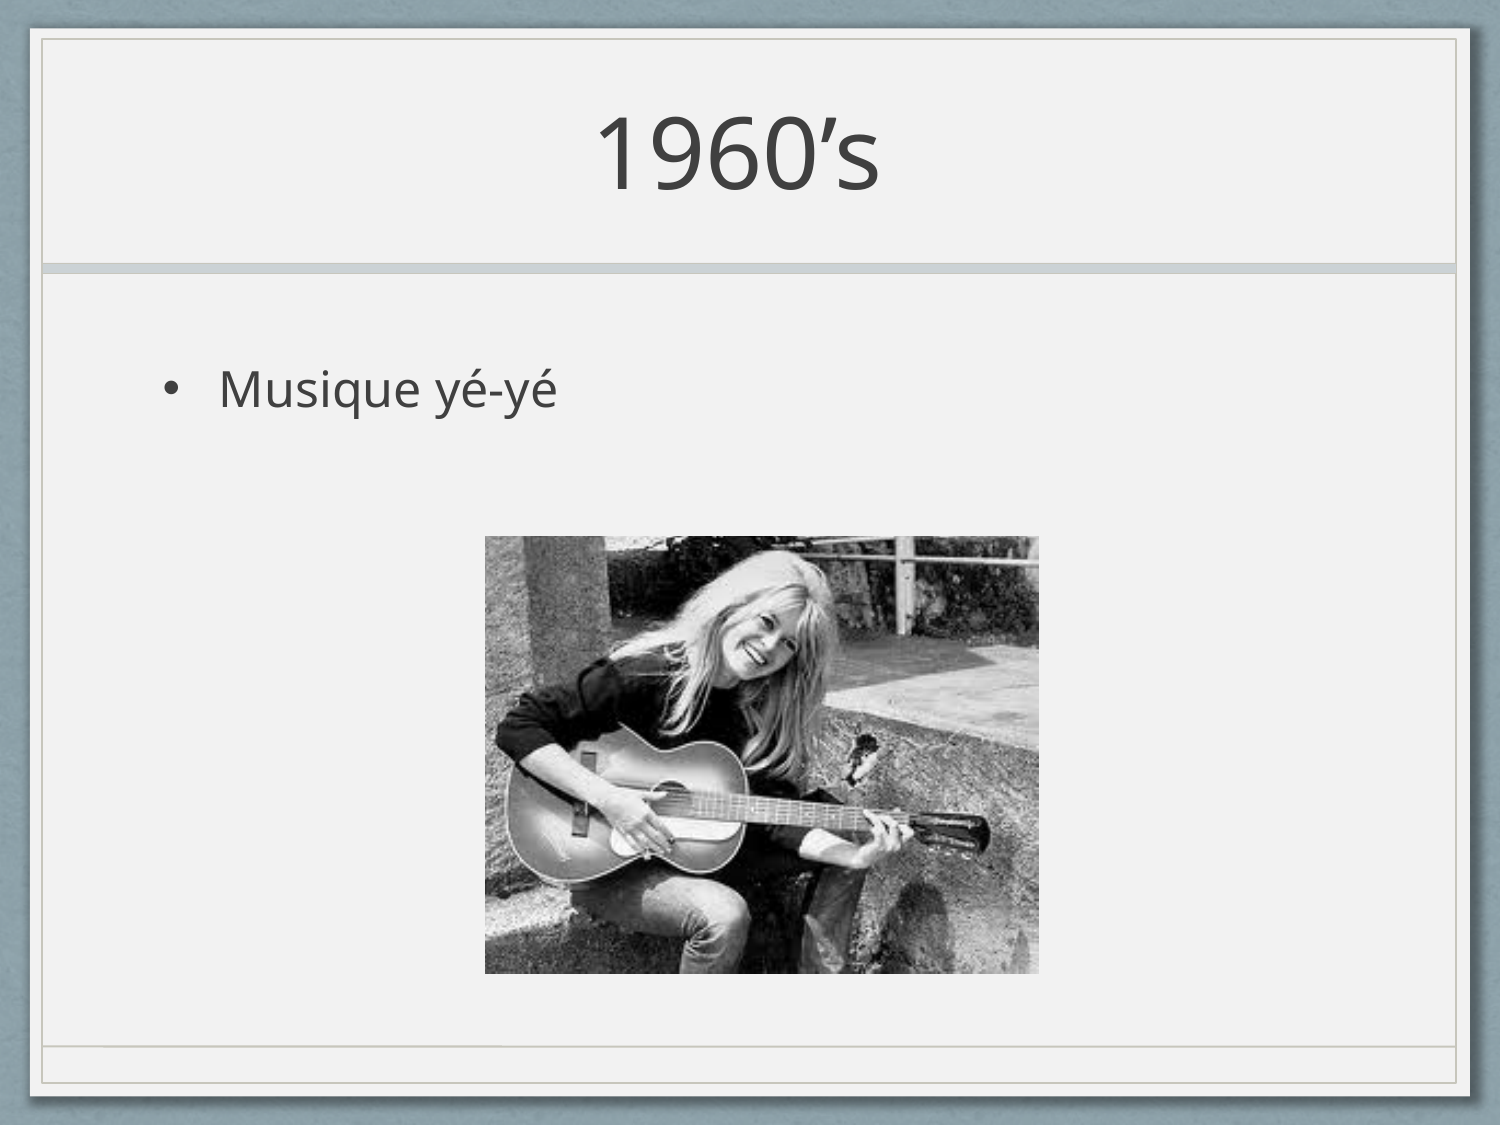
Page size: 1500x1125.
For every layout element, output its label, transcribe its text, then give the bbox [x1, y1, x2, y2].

title 1960’s [147, 40, 1353, 260]
picture [484, 535, 1040, 975]
list Musique yé-yé [147, 350, 1353, 995]
